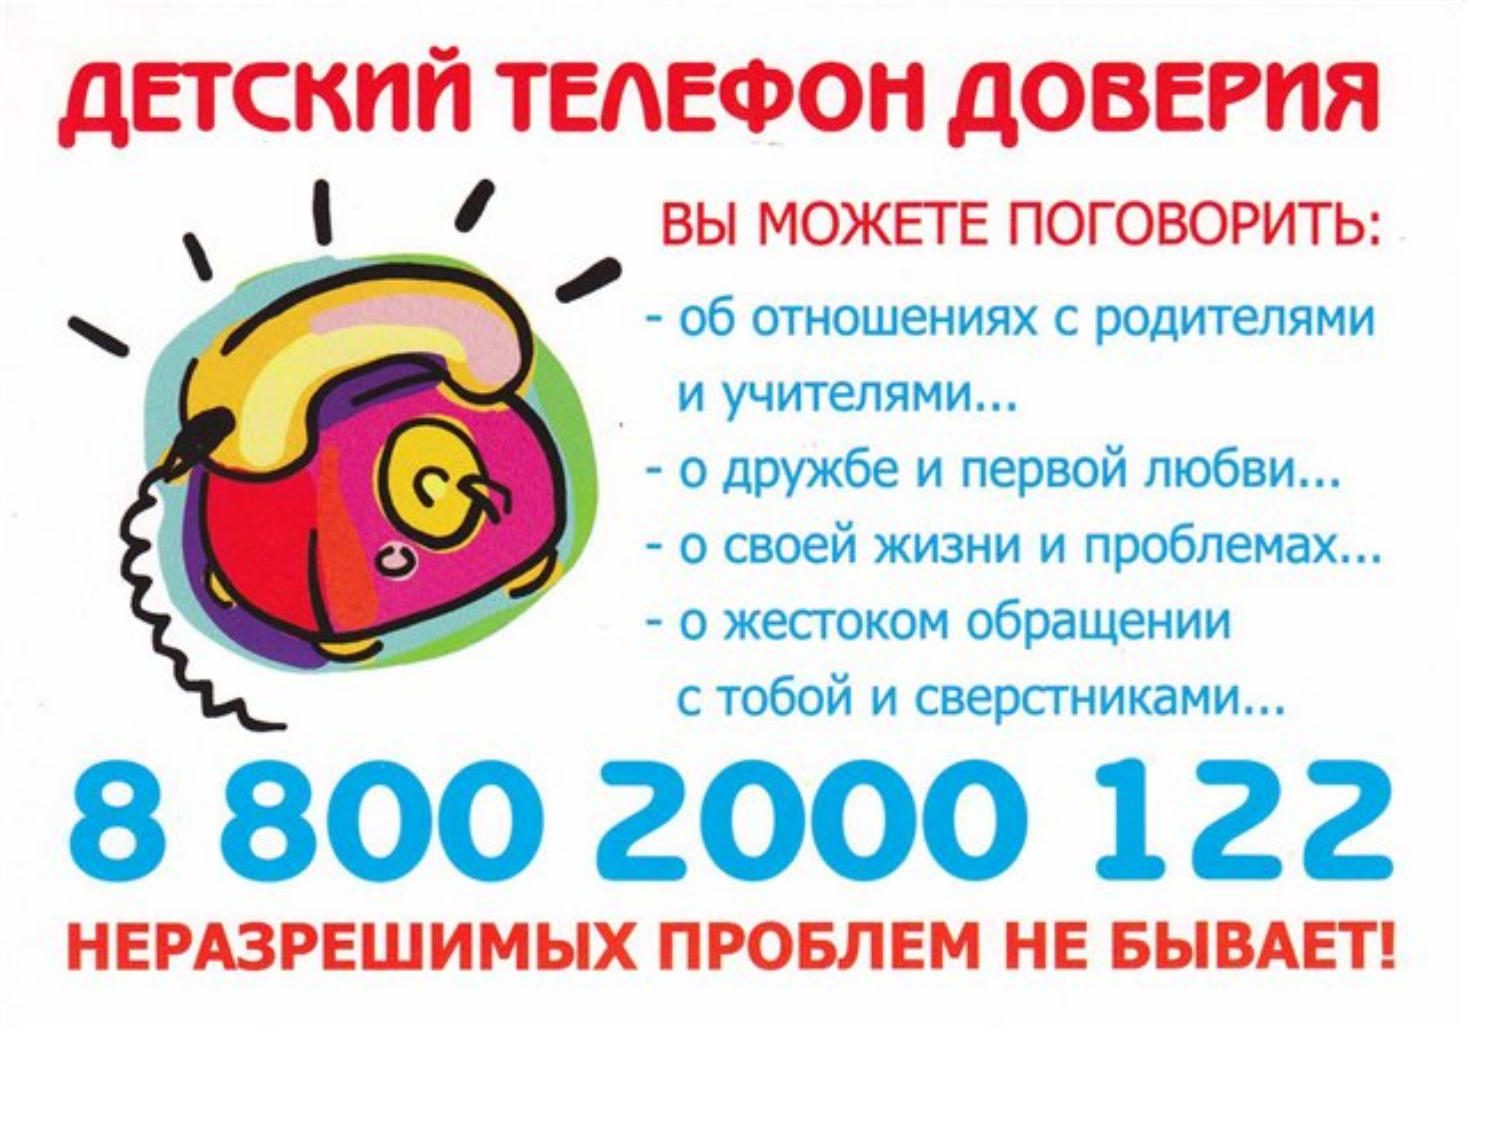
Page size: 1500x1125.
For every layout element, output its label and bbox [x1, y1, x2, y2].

list [0, 0, 1466, 1033]
